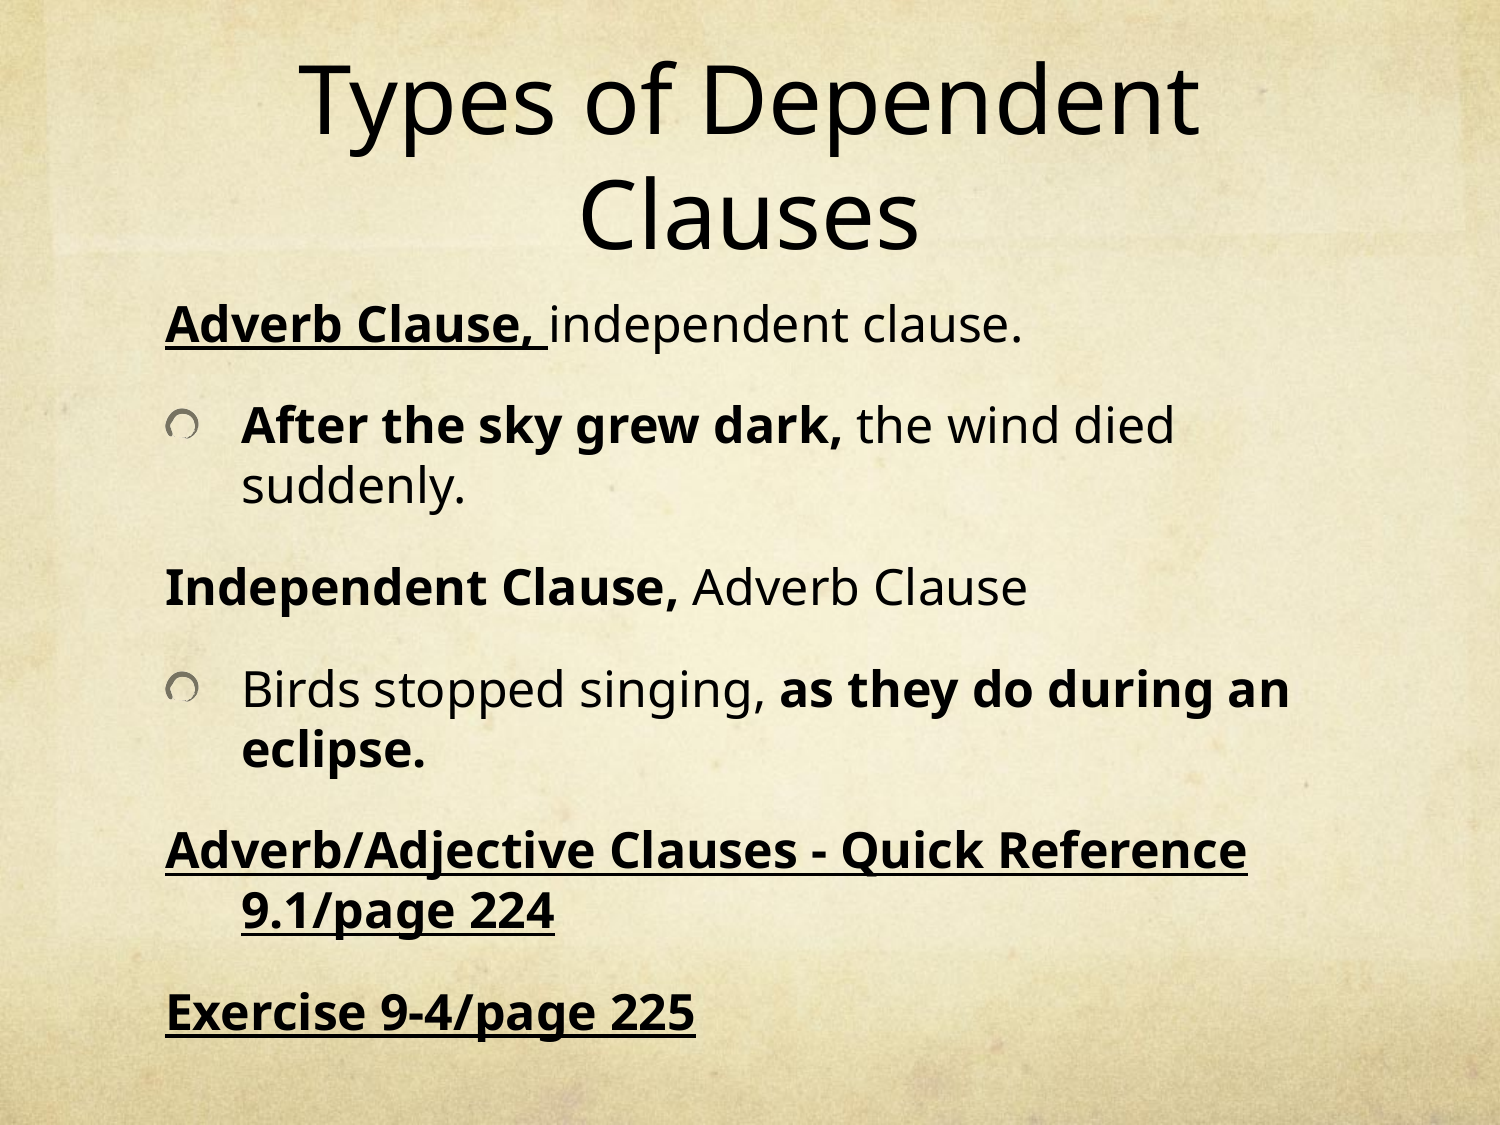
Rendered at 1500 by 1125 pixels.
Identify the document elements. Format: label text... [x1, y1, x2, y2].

list Adverb Clause, independent clause. After the sky grew dark, the wind died suddenly. Independent Clause, Adverb Clause Birds stopped singing, as they do during an eclipse. Adverb/Adjective Clauses - Quick Reference 9.1/page 224 Exercise 9-4/page 225 [150, 284, 1350, 950]
picture [0, 0, 1500, 1125]
title Types of Dependent Clauses [150, 82, 1350, 225]
